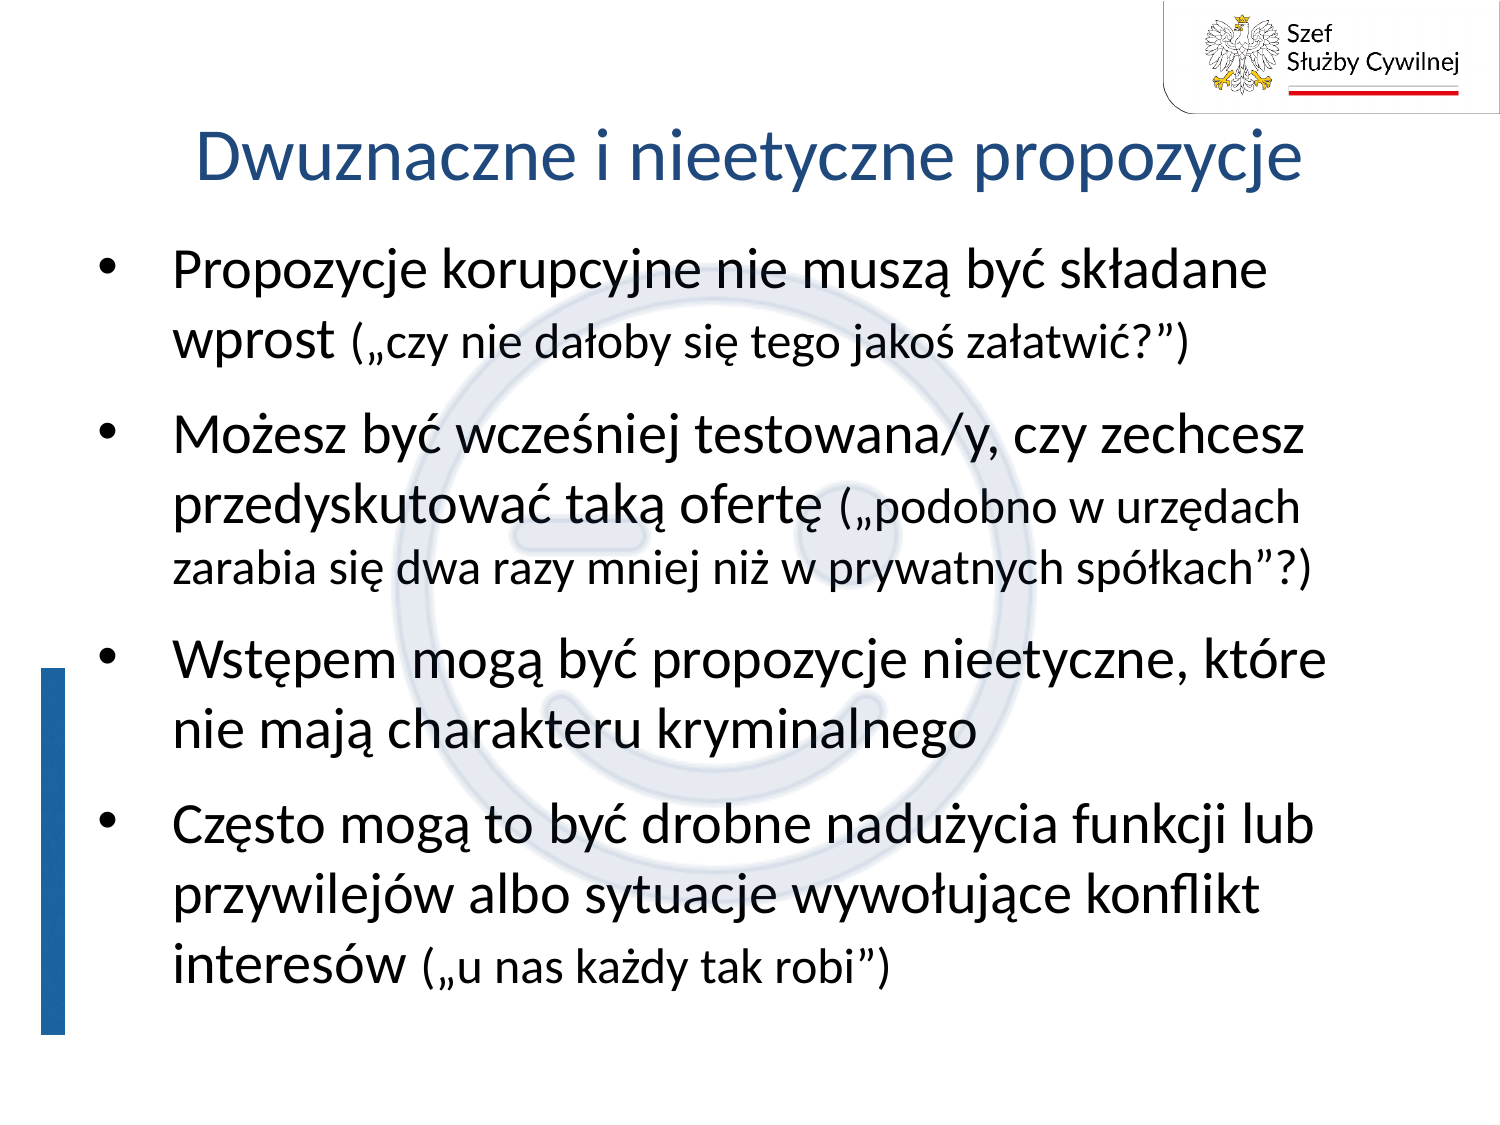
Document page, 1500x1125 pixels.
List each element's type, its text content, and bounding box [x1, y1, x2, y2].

picture [312, 184, 1117, 988]
text_box Propozycje korupcyjne nie muszą być składane wprost („czy nie dałoby się tego jakoś załatwić?”) Możesz być wcześniej testowana/y, czy zechcesz przedyskutować taką ofertę („podobno w urzędach zarabia się dwa razy mniej niż w prywatnych spółkach”?) Wstępem mogą być propozycje nieetyczne, które nie mają charakteru kryminalnego Często mogą to być drobne nadużycia funkcji lub przywilejów albo sytuacje wywołujące konflikt interesów („u nas każdy tak robi”) [82, 222, 1418, 1003]
picture [41, 668, 65, 1035]
title Dwuznaczne i nieetyczne propozycje [100, 97, 1400, 222]
picture [1163, 0, 1500, 114]
